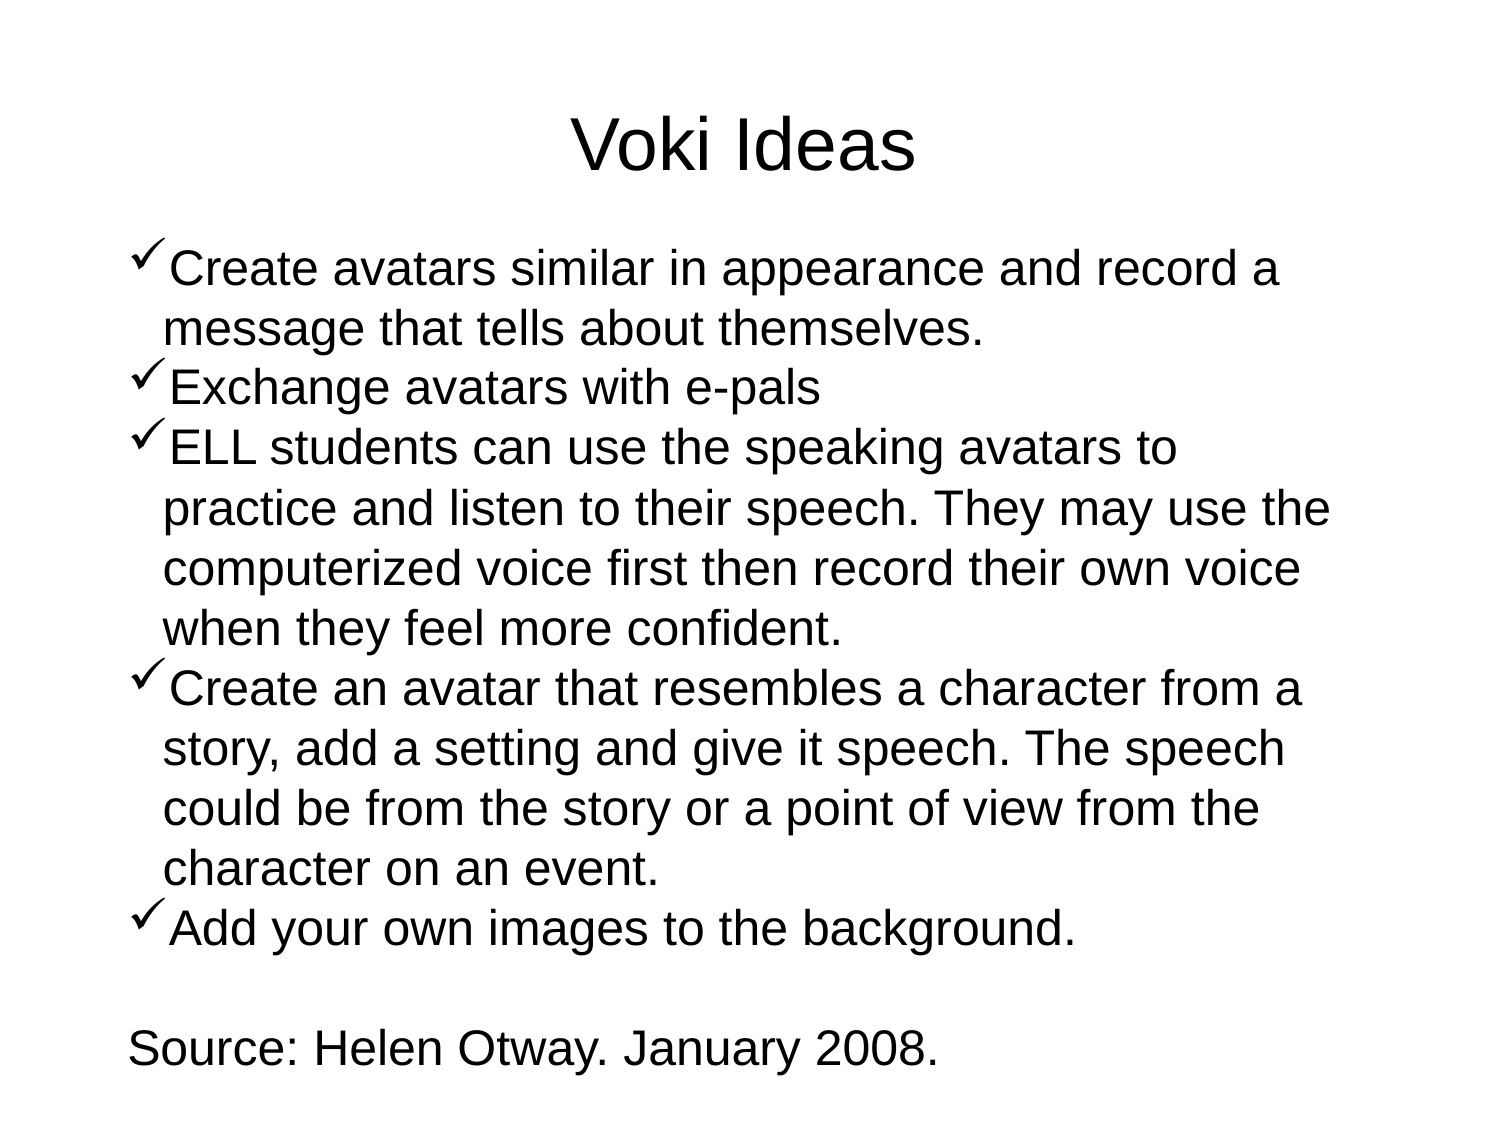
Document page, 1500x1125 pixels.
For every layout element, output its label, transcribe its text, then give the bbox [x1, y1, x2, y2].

text_box Voki Ideas Create avatars similar in appearance and record a message that tells about themselves. Exchange avatars with e-pals ELL students can use the speaking avatars to practice and listen to their speech. They may use the computerized voice first then record their own voice when they feel more confident. Create an avatar that resembles a character from a story, add a setting and give it speech. The speech could be from the story or a point of view from the character on an event. Add your own images to the background. Source: Helen Otway. January 2008. [112, 87, 1375, 1125]
